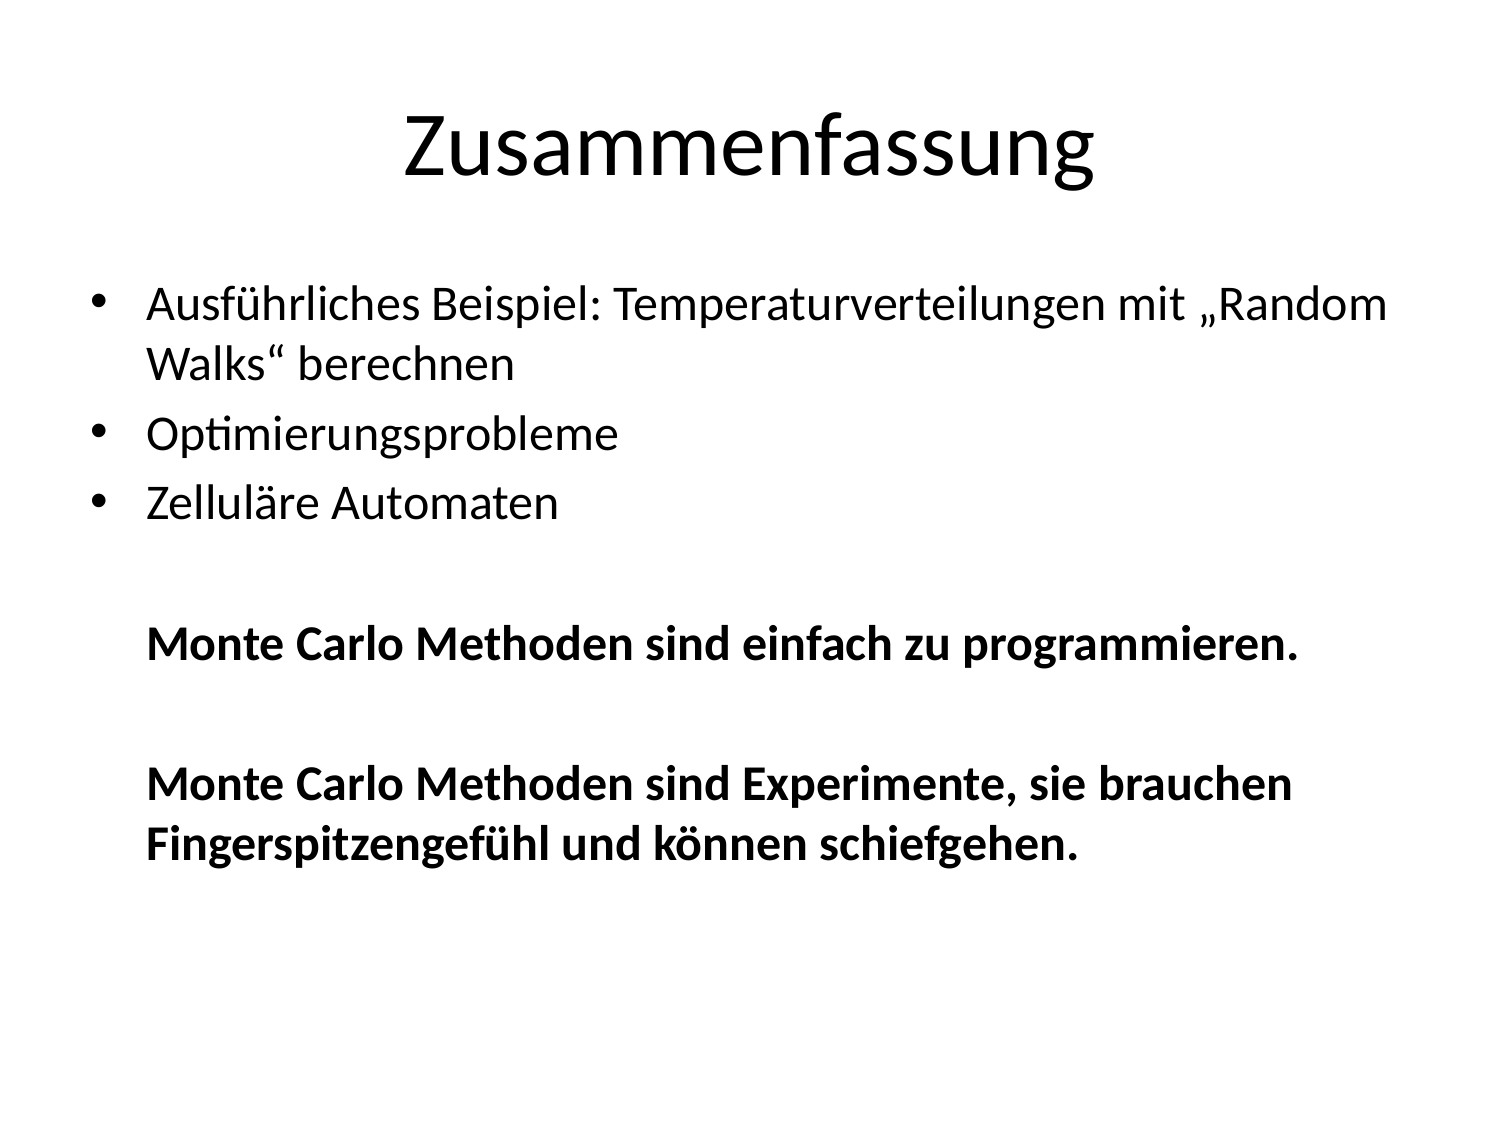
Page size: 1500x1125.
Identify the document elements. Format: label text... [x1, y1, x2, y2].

title Zusammenfassung [75, 45, 1425, 233]
list Ausführliches Beispiel: Temperaturverteilungen mit „Random Walks“ berechnen Optimierungsprobleme Zelluläre Automaten Monte Carlo Methoden sind einfach zu programmieren. Monte Carlo Methoden sind Experimente, sie brauchen Fingerspitzengefühl und können schiefgehen. [75, 262, 1425, 1005]
